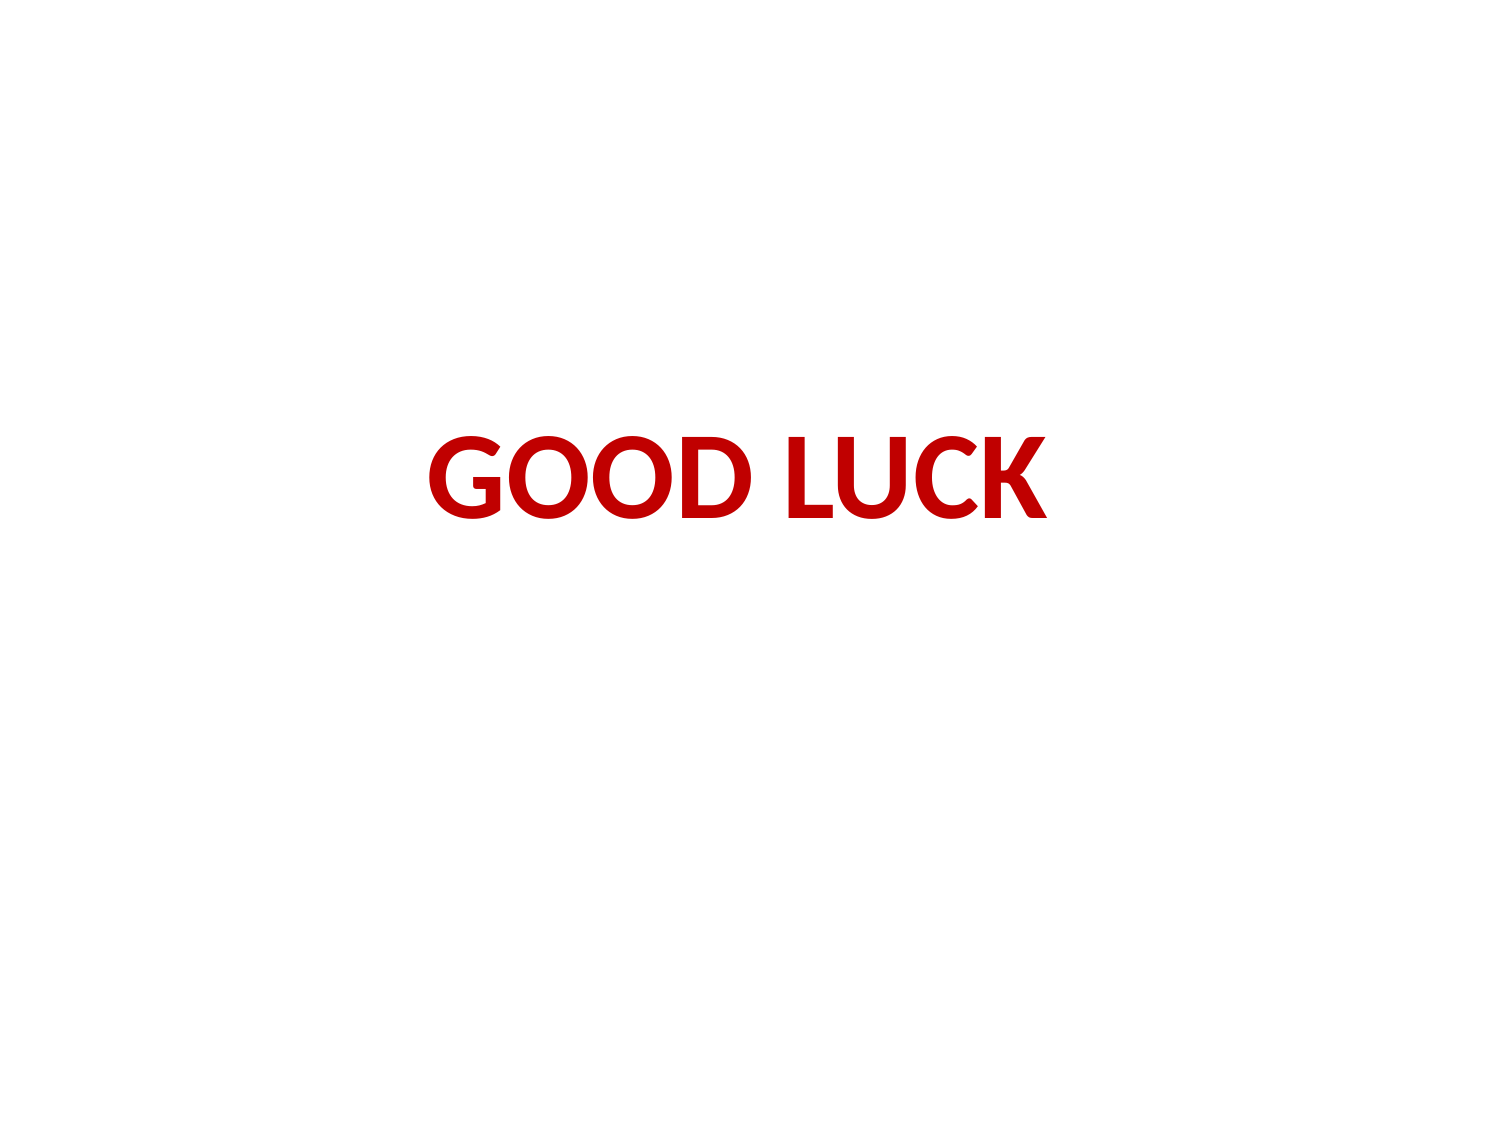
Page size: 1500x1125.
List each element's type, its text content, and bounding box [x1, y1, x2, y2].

title GOOD LUCK [62, 375, 1413, 563]
